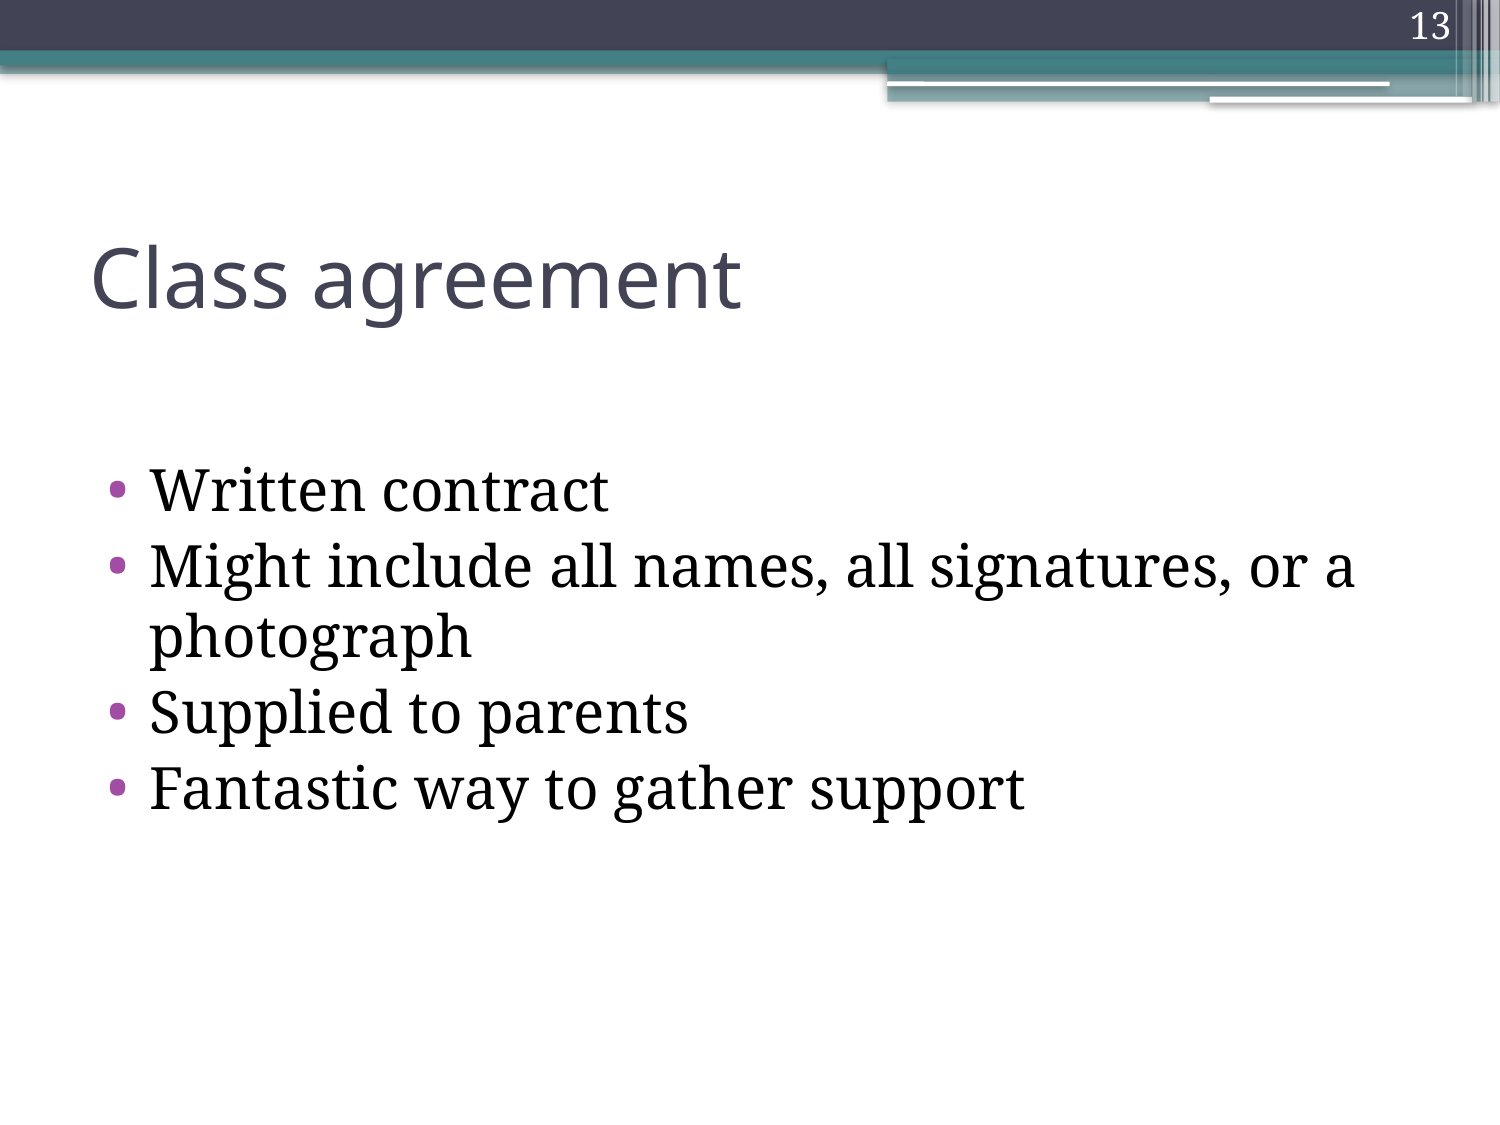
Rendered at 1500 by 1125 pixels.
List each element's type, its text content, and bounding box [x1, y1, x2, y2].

slide_number 13 [1341, 0, 1466, 61]
list Written contract Might include all names, all signatures, or a photograph Supplied to parents Fantastic way to gather support [75, 368, 1425, 1079]
title Class agreement [75, 187, 1425, 363]
